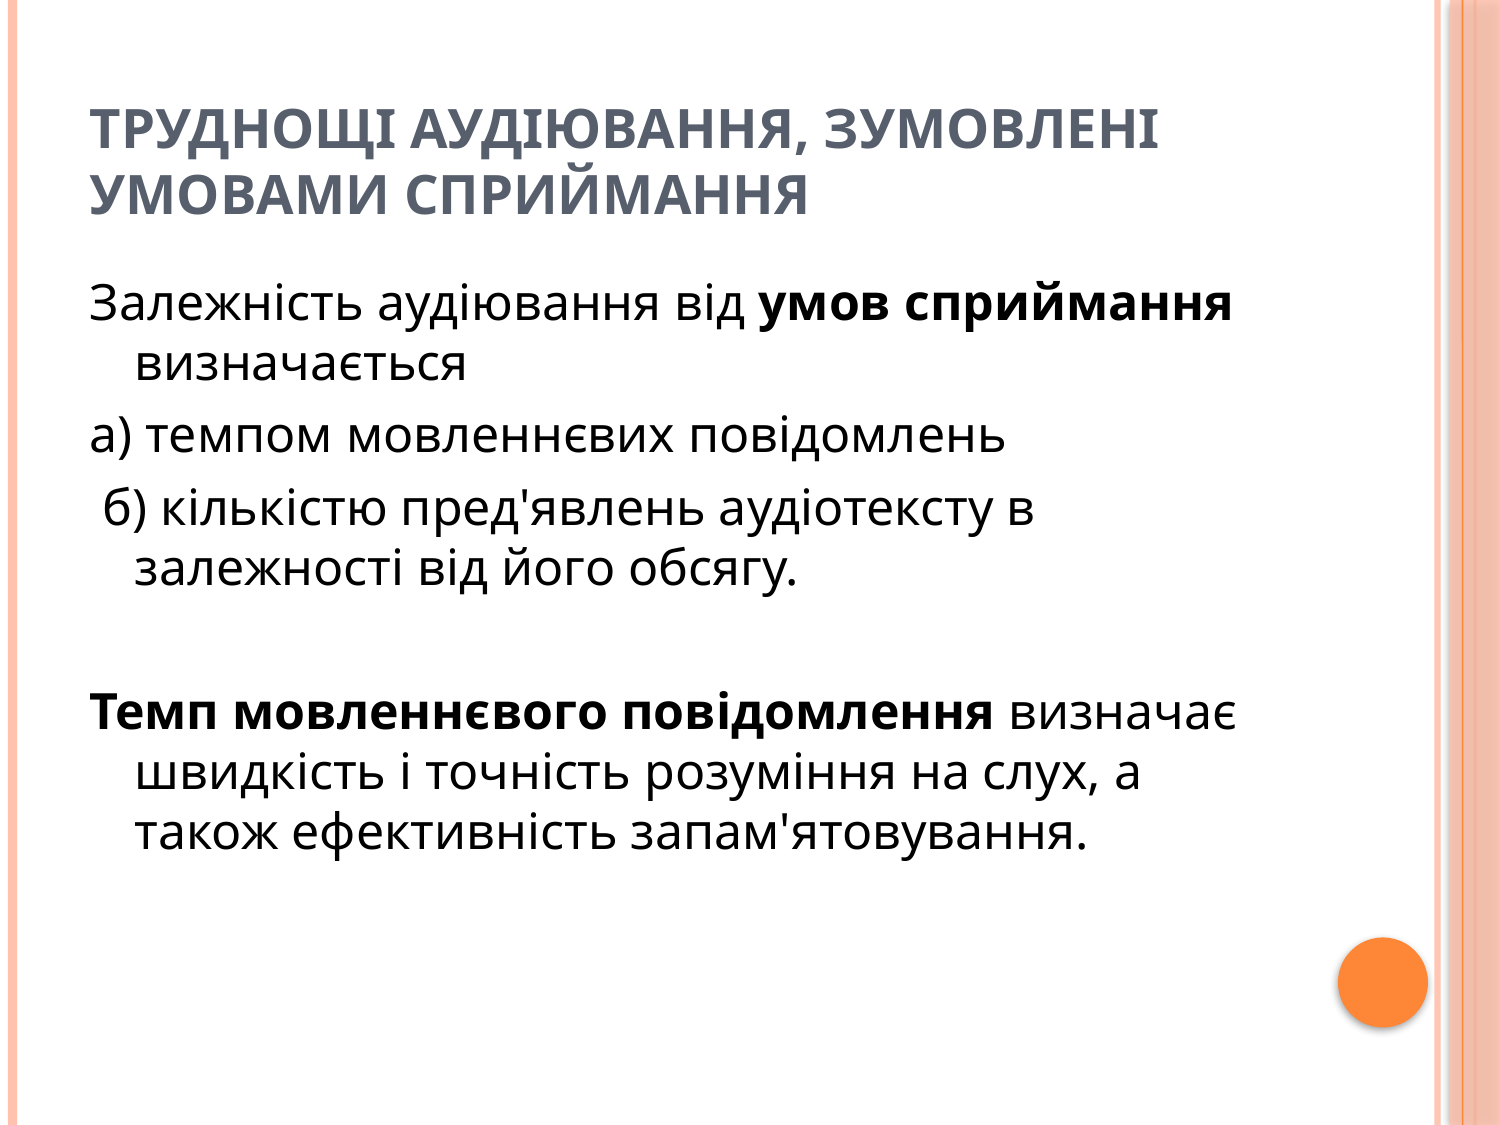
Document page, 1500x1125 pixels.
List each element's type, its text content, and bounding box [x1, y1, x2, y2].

title Труднощі аудіювання, зумовлені умовами сприймання [75, 45, 1300, 233]
list Залежність аудіювання від умов сприймання визначається а) темпом мовлен­нєвих повідомлень б) кількістю пред'явлень аудіотексту в залежності від його обсягу. Темп мовленнєвого повідомлення визначає швидкість і точність розуміння на слух, а також ефективність запам'ятовування. [75, 262, 1300, 1062]
